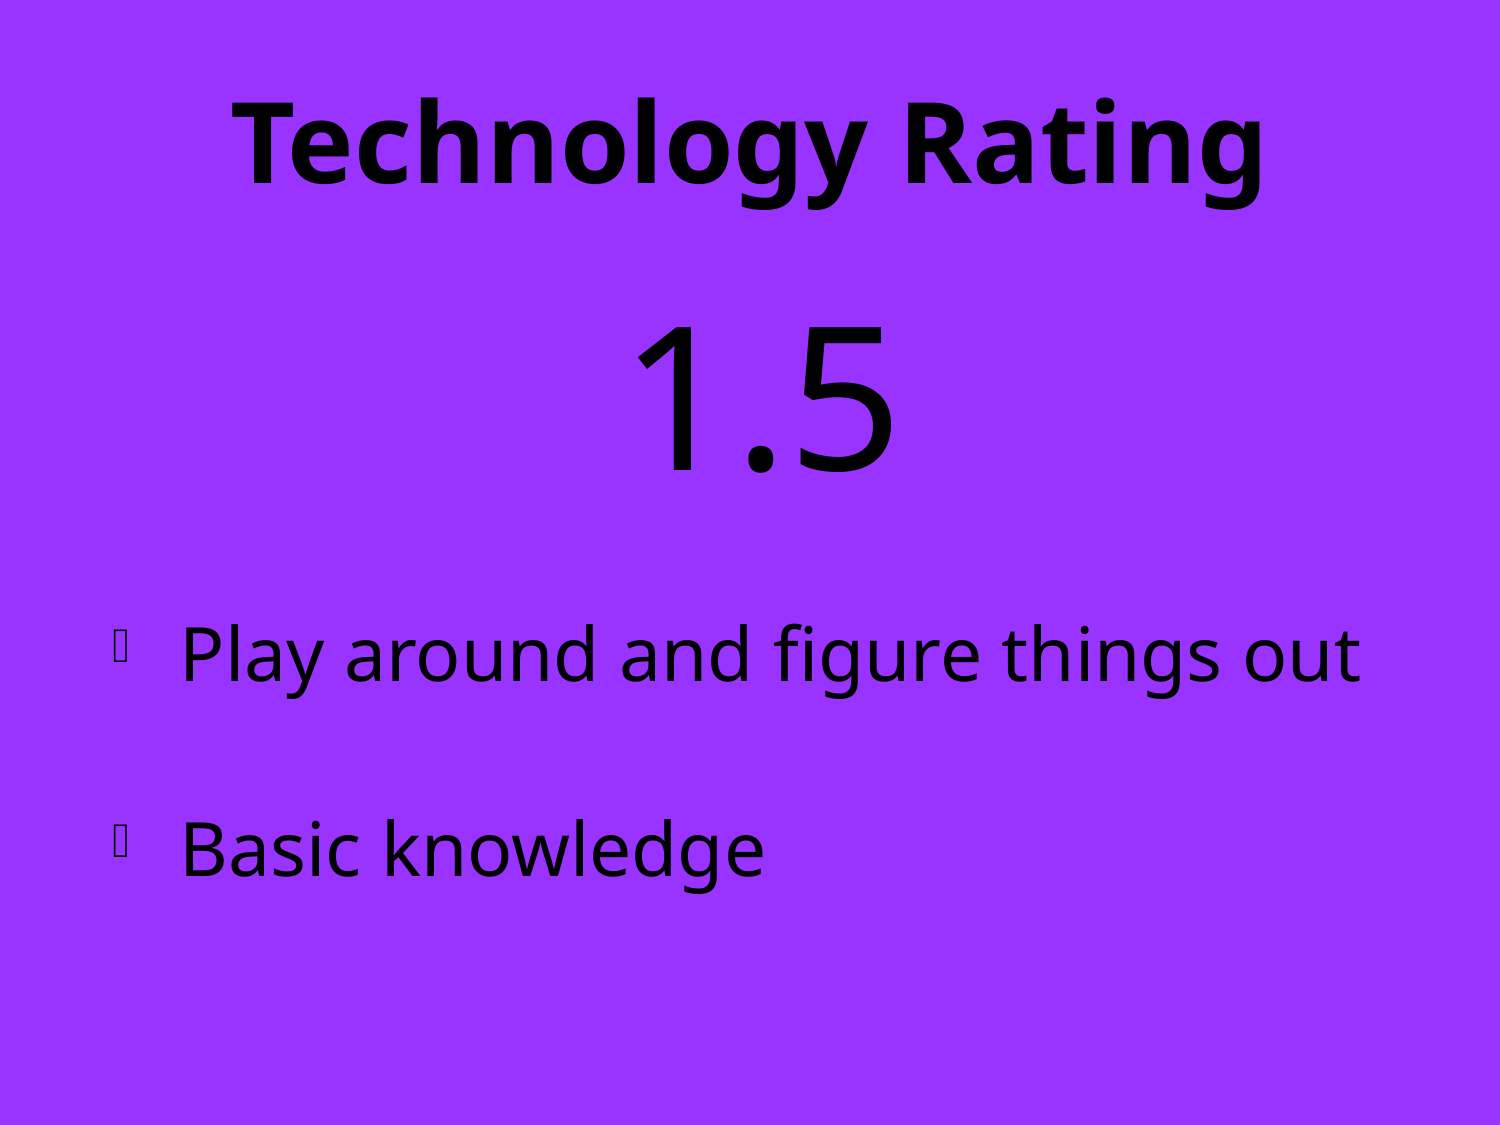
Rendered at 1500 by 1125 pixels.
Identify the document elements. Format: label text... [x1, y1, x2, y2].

title Technology Rating [75, 45, 1425, 233]
list 1.5 Play around and figure things out Basic knowledge [75, 262, 1425, 1035]
